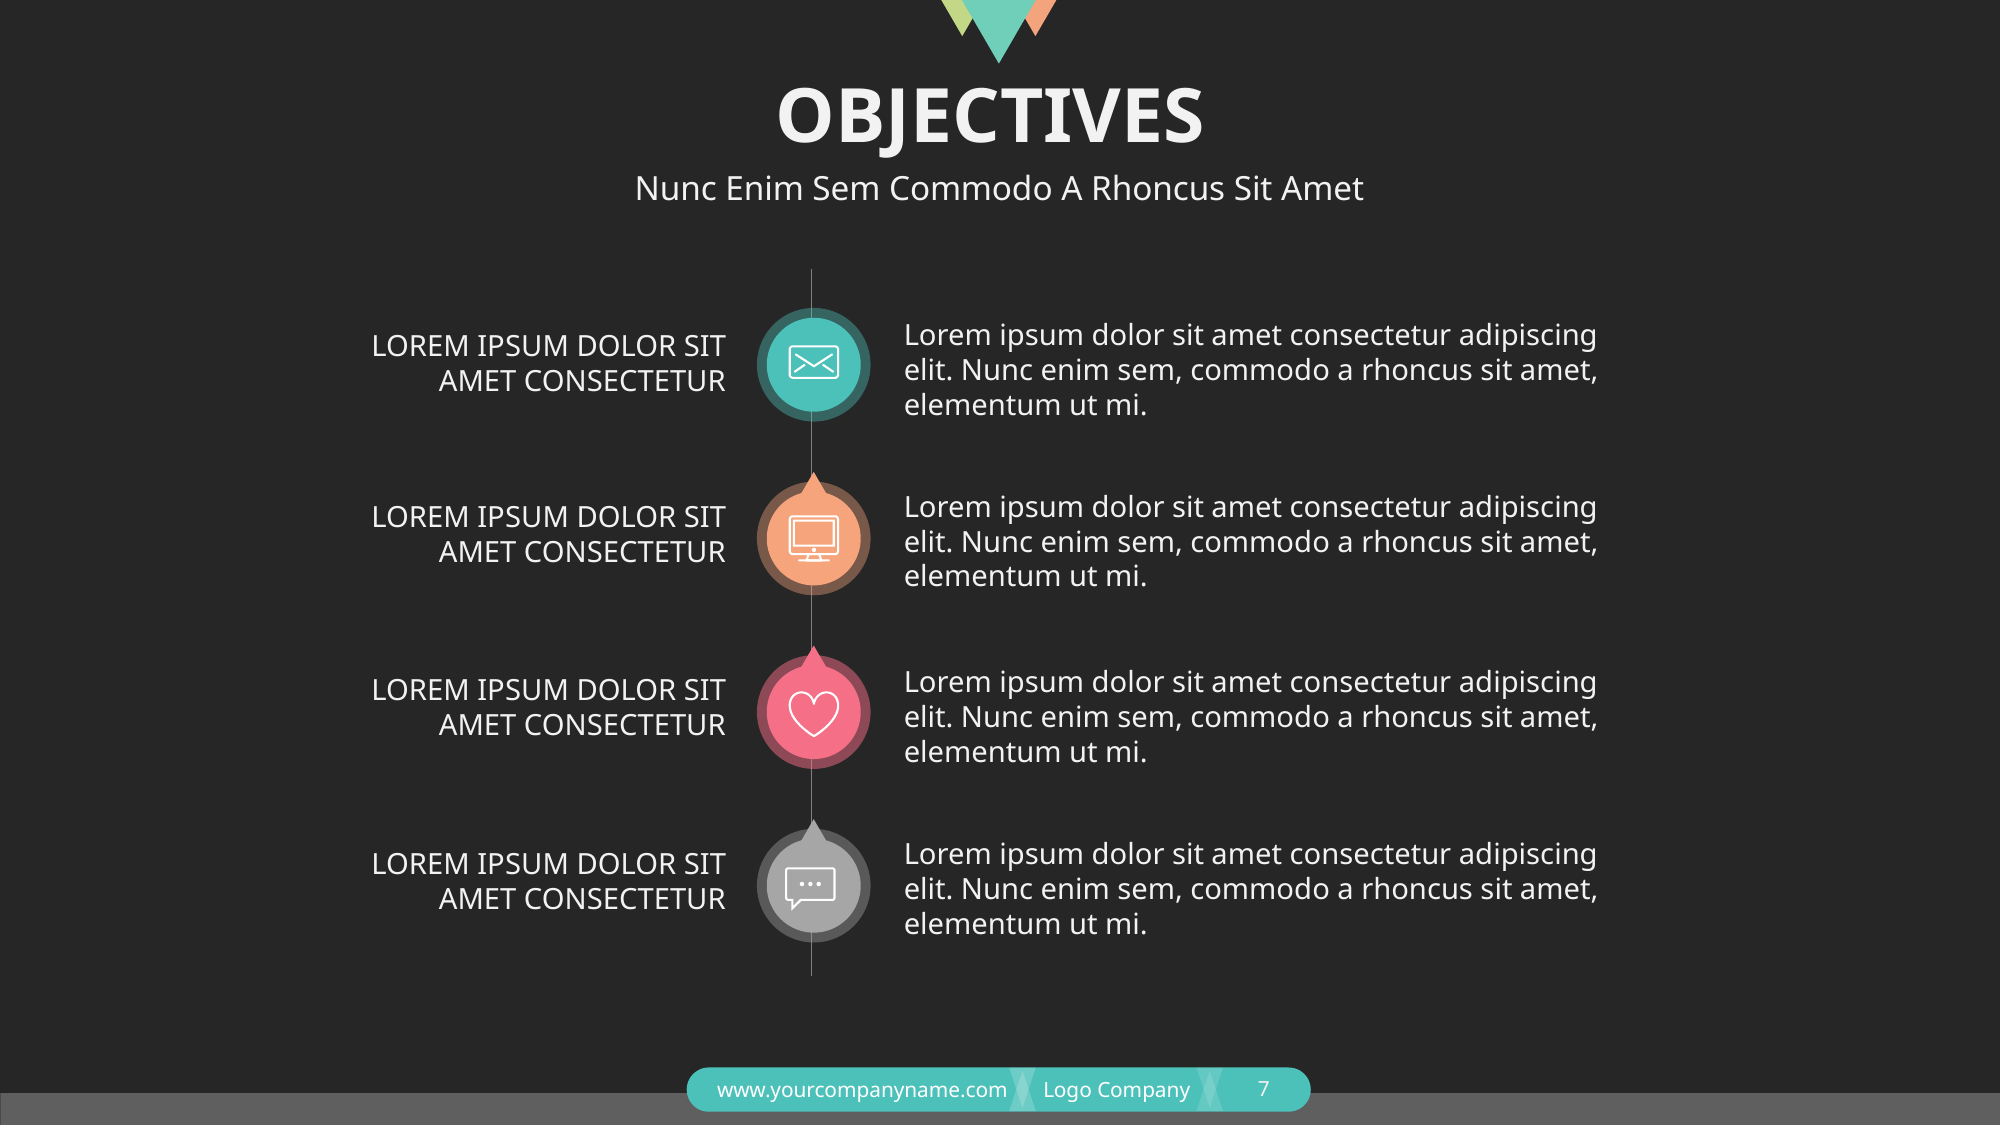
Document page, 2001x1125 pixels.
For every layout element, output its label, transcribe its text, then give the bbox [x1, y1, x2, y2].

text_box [788, 515, 840, 562]
text_box Lorem ipsum dolor sit amet consectetur adipiscing elit. Nunc enim sem, commodo a rhoncus sit amet, elementum ut mi. [888, 827, 1651, 948]
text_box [756, 307, 871, 422]
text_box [756, 645, 871, 769]
title OBJECTIVES [265, 77, 1735, 160]
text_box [785, 867, 836, 911]
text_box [788, 345, 840, 379]
text_box LOREM IPSUM DOLOR SIT AMET CONSECTETUR [349, 319, 741, 405]
text_box LOREM IPSUM DOLOR SIT AMET CONSECTETUR [349, 490, 741, 576]
list Nunc Enim Sem Commodo A Rhoncus Sit Amet [265, 166, 1735, 213]
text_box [756, 471, 871, 596]
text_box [756, 819, 871, 943]
slide_number 7 [1225, 1067, 1302, 1112]
text_box LOREM IPSUM DOLOR SIT AMET CONSECTETUR [349, 837, 741, 923]
text_box Lorem ipsum dolor sit amet consectetur adipiscing elit. Nunc enim sem, commodo a rhoncus sit amet, elementum ut mi. [888, 308, 1651, 429]
text_box LOREM IPSUM DOLOR SIT AMET CONSECTETUR [349, 664, 741, 749]
text_box Lorem ipsum dolor sit amet consectetur adipiscing elit. Nunc enim sem, commodo a rhoncus sit amet, elementum ut mi. [888, 656, 1651, 776]
text_box Lorem ipsum dolor sit amet consectetur adipiscing elit. Nunc enim sem, commodo a rhoncus sit amet, elementum ut mi. [888, 480, 1651, 601]
